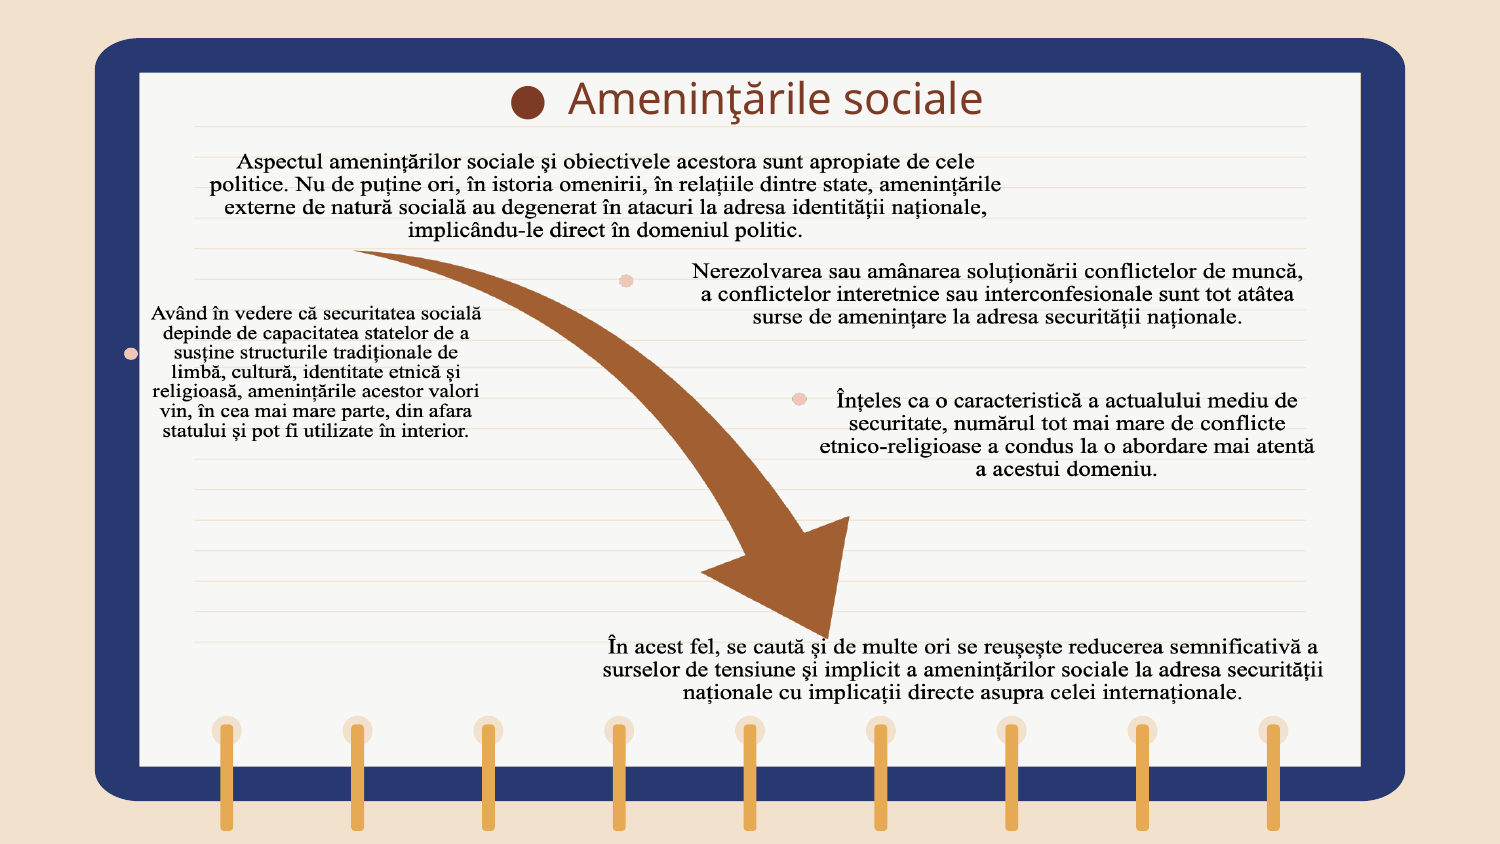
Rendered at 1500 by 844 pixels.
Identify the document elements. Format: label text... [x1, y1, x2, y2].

title Ameninţările sociale [105, 60, 1372, 135]
picture [122, 119, 1355, 725]
